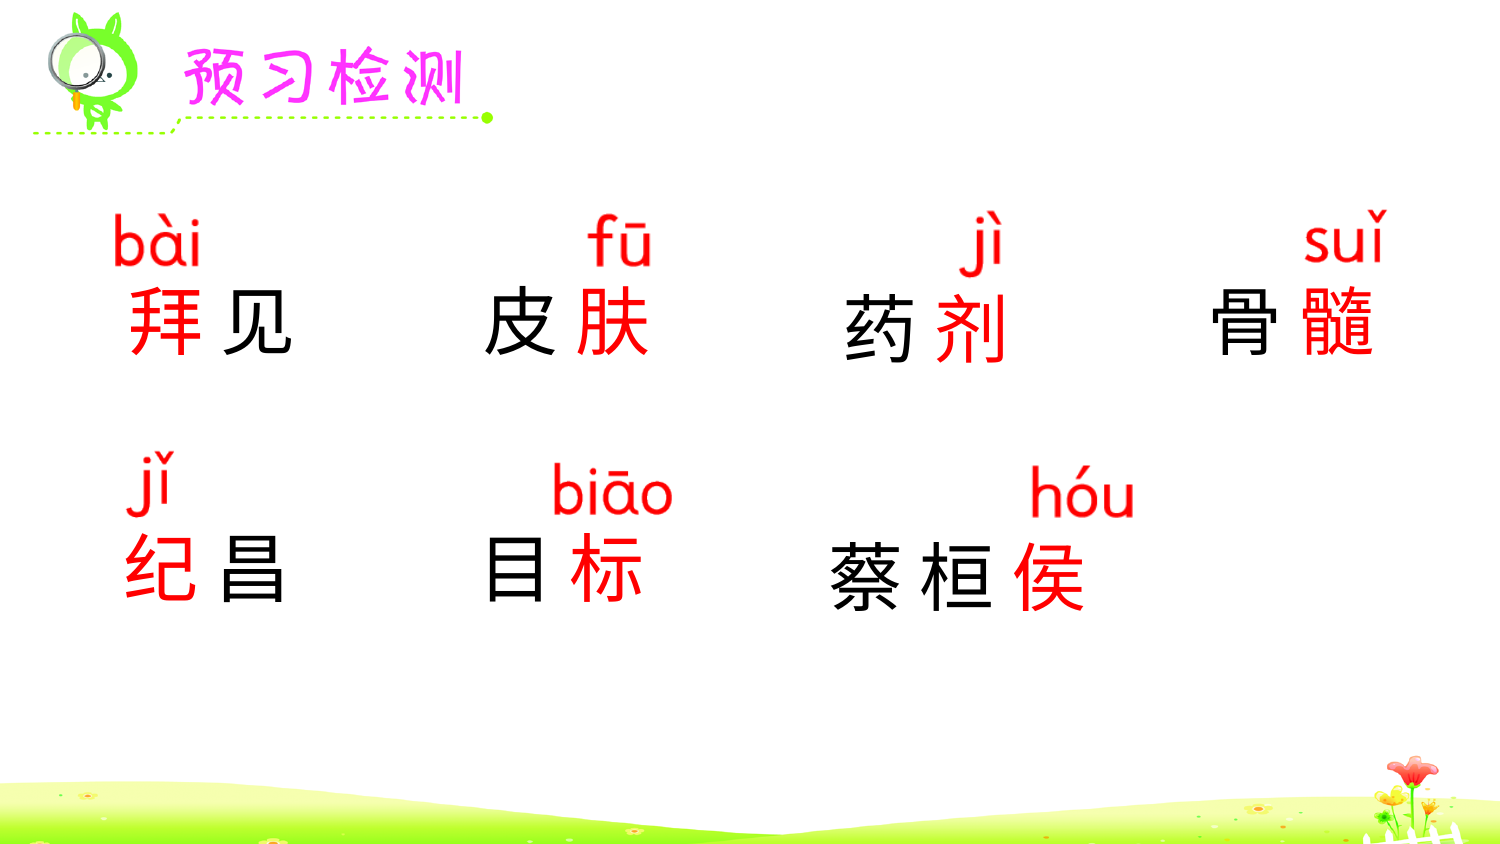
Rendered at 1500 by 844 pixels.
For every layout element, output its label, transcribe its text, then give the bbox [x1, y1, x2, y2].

text_box 目 标 [466, 515, 657, 617]
text_box 纪 昌 [112, 515, 302, 617]
text_box 拜 见 [117, 268, 307, 370]
picture [0, 0, 1500, 844]
text_box 蔡 桓 侯 [817, 524, 1099, 627]
text_box 骨 髓 [1196, 268, 1387, 370]
text_box 皮 肤 [472, 268, 662, 370]
text_box 药 剂 [831, 276, 1021, 378]
